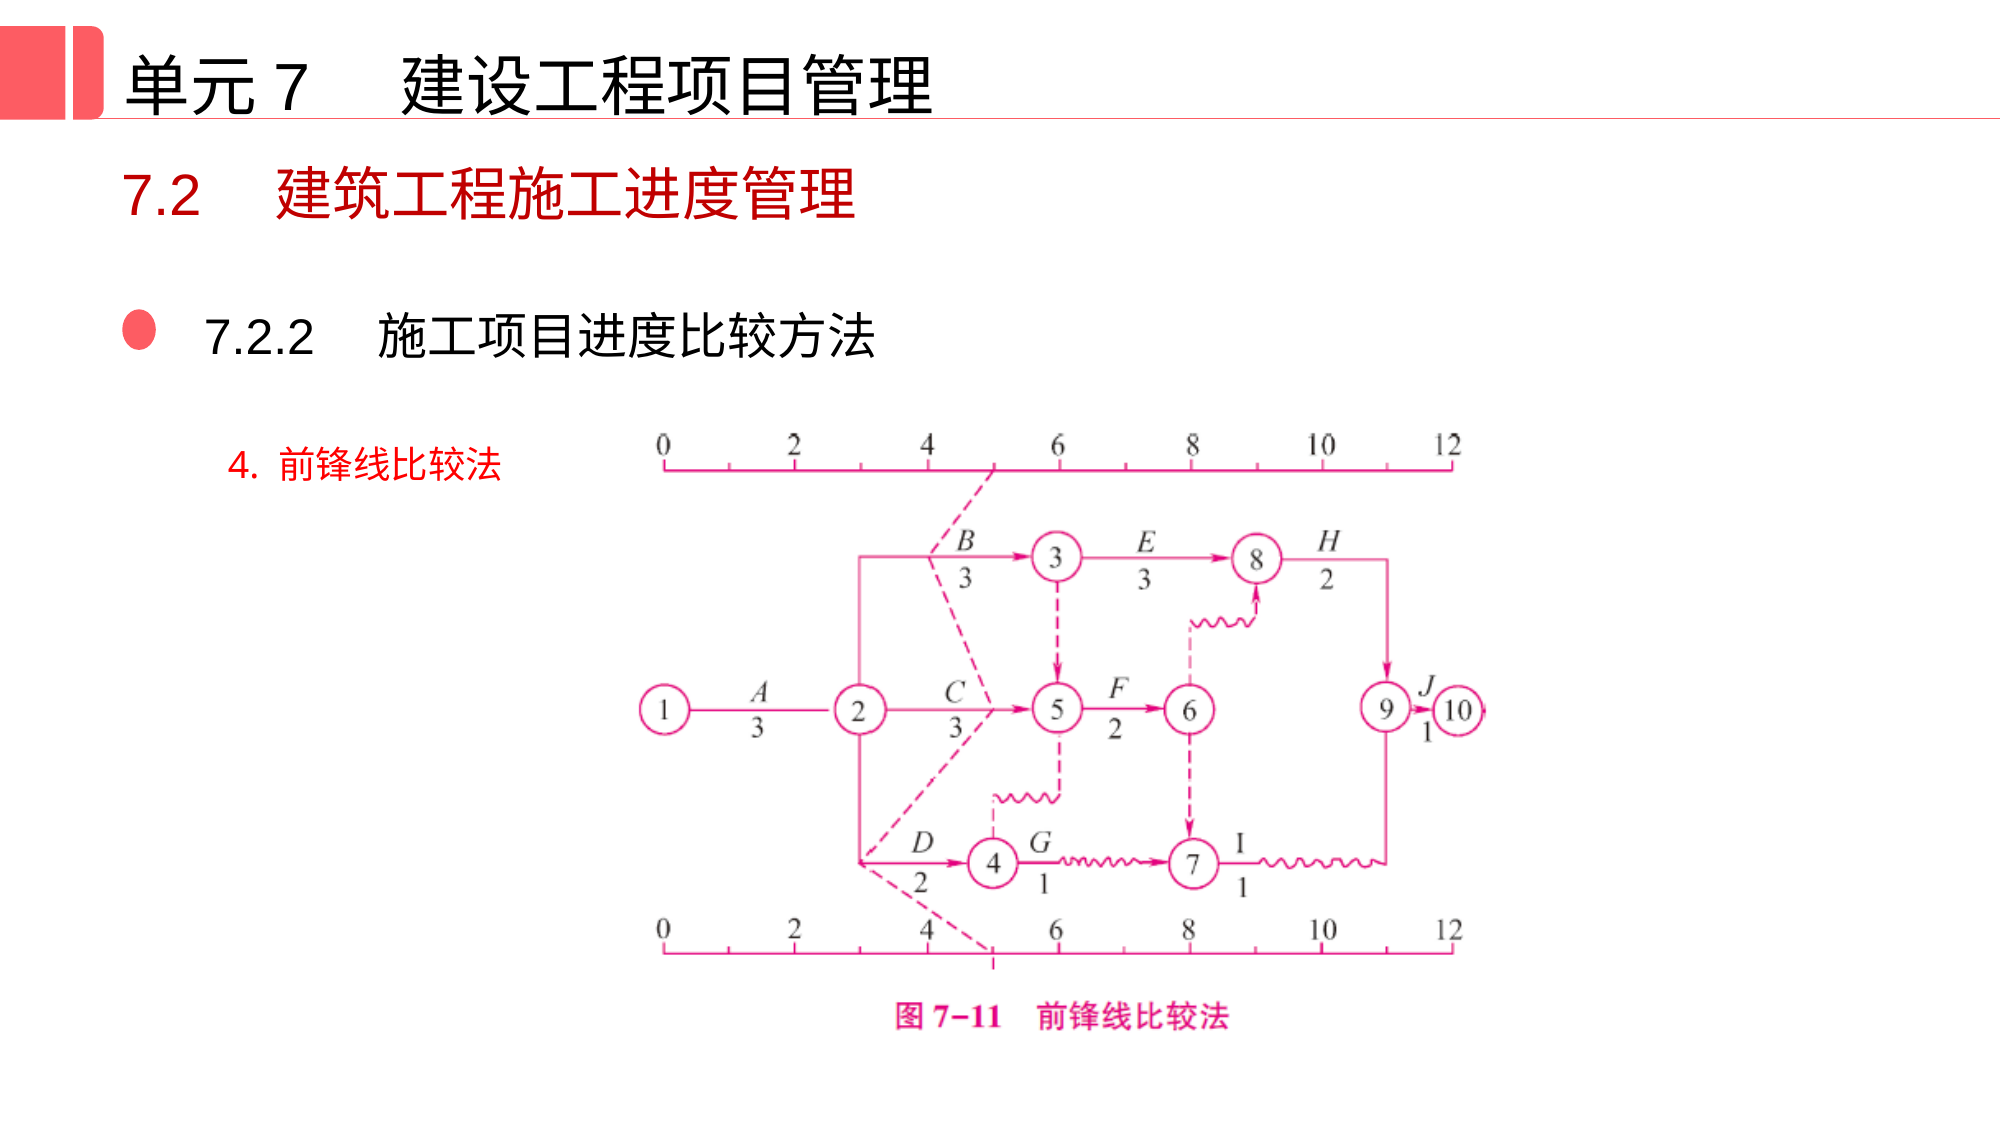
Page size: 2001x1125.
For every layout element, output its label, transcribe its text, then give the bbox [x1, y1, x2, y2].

text_box 7.2 建筑工程施工进度管理 [106, 149, 872, 235]
picture [600, 422, 1524, 1053]
list 单元7 建设工程项目管理 [108, 12, 1891, 248]
text_box 4. 前锋线比较法 [154, 410, 1755, 629]
text_box [122, 309, 156, 350]
text_box 7.2.2 施工项目进度比较方法 [189, 297, 1177, 372]
